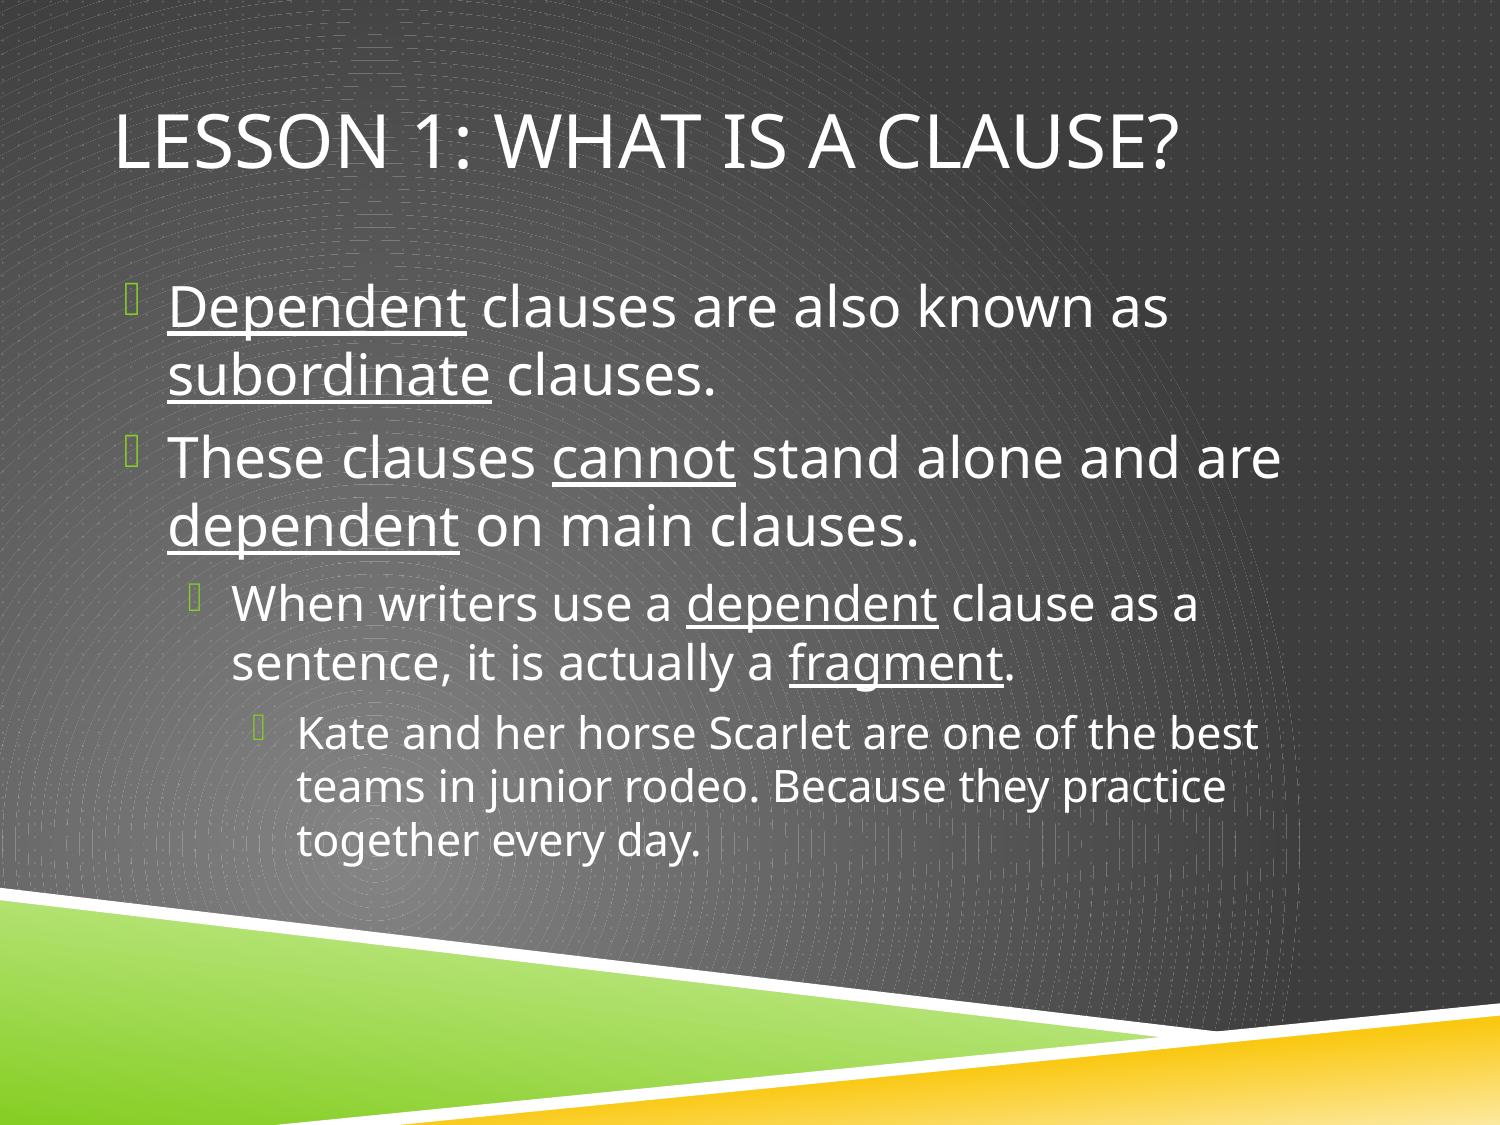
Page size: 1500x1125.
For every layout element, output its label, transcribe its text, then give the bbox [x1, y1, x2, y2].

list Dependent clauses are also known as subordinate clauses. These clauses cannot stand alone and are dependent on main clauses. When writers use a dependent clause as a sentence, it is actually a fragment. Kate and her horse Scarlet are one of the best teams in junior rodeo. Because they practice together every day. [112, 262, 1388, 875]
title Lesson 1: What is a clause? [112, 45, 1388, 233]
